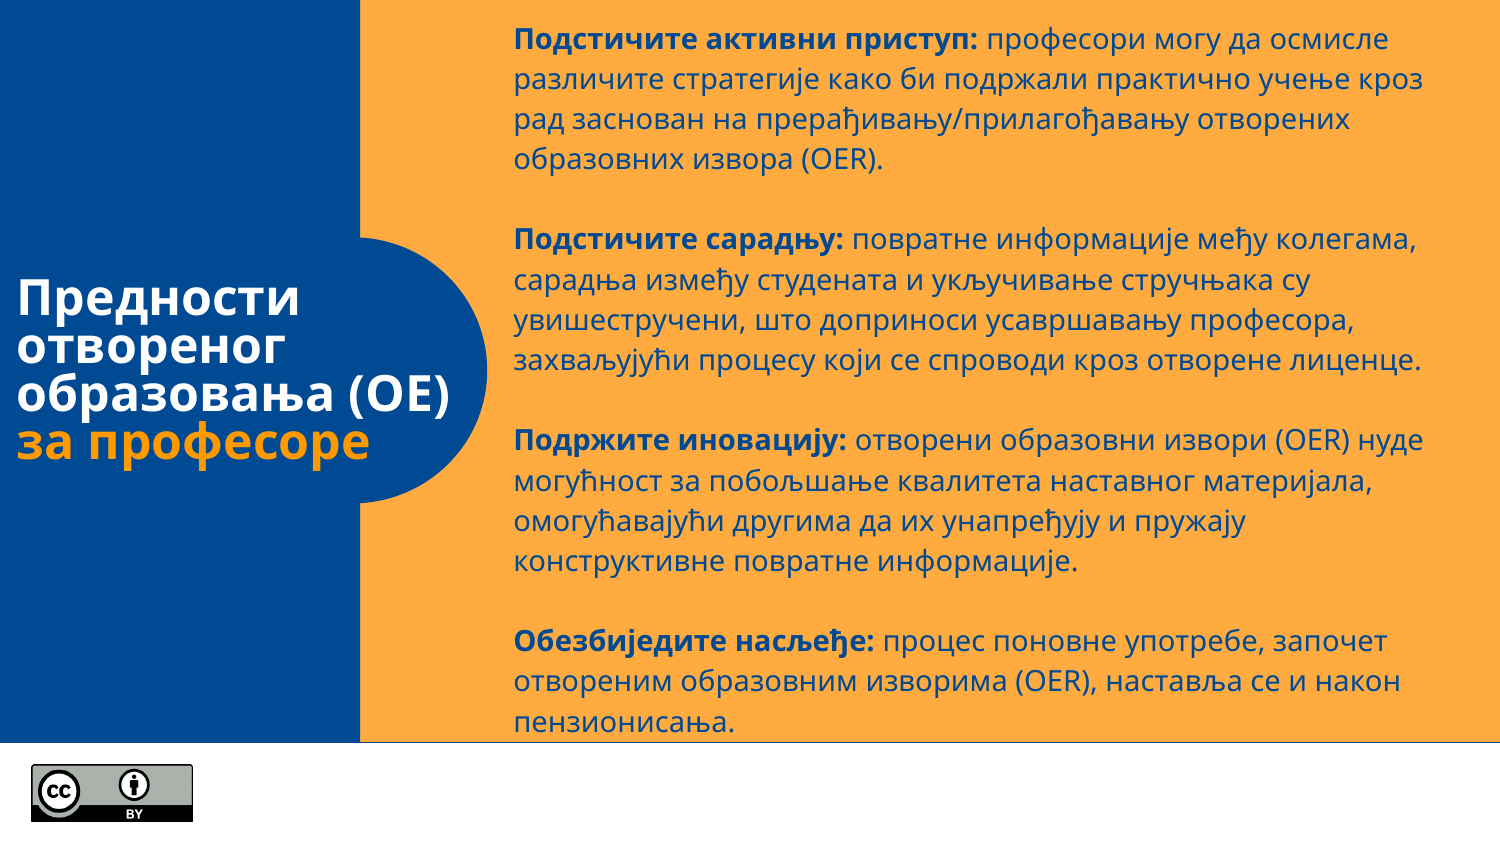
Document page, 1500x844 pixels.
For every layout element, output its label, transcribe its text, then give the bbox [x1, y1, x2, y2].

text_box [0, 0, 361, 742]
text_box [361, 237, 431, 262]
text_box [361, 485, 421, 504]
text_box [0, 750, 1500, 844]
text_box Предности отвореног образовања (ОЕ) за професоре [1, 262, 488, 485]
text_box Подстичите активни приступ: професори могу да осмисле различите стратегије како би подржали практично учење кроз рад заснован на прерађивању/прилагођавању отворених образовних извора (OER). Подстичите сарадњу: повратне информације међу колегама, сарадња између студената и укључивање стручњака су увишестручени, што доприноси усавршавању професора, захваљујући процесу који се спроводи кроз отворене лиценце. Подржите иновацију: отворени образовни извори (OER) нуде могућност за побољшање квалитета наставног материјала, омогућавајући другима да их унапређују и пружају конструктивне повратне информације. Обезбиједите насљеђе: процес поновне употребе, започет отвореним образовним изворима (OER), наставља се и након пензионисања. [498, 0, 1472, 741]
picture [31, 764, 193, 822]
